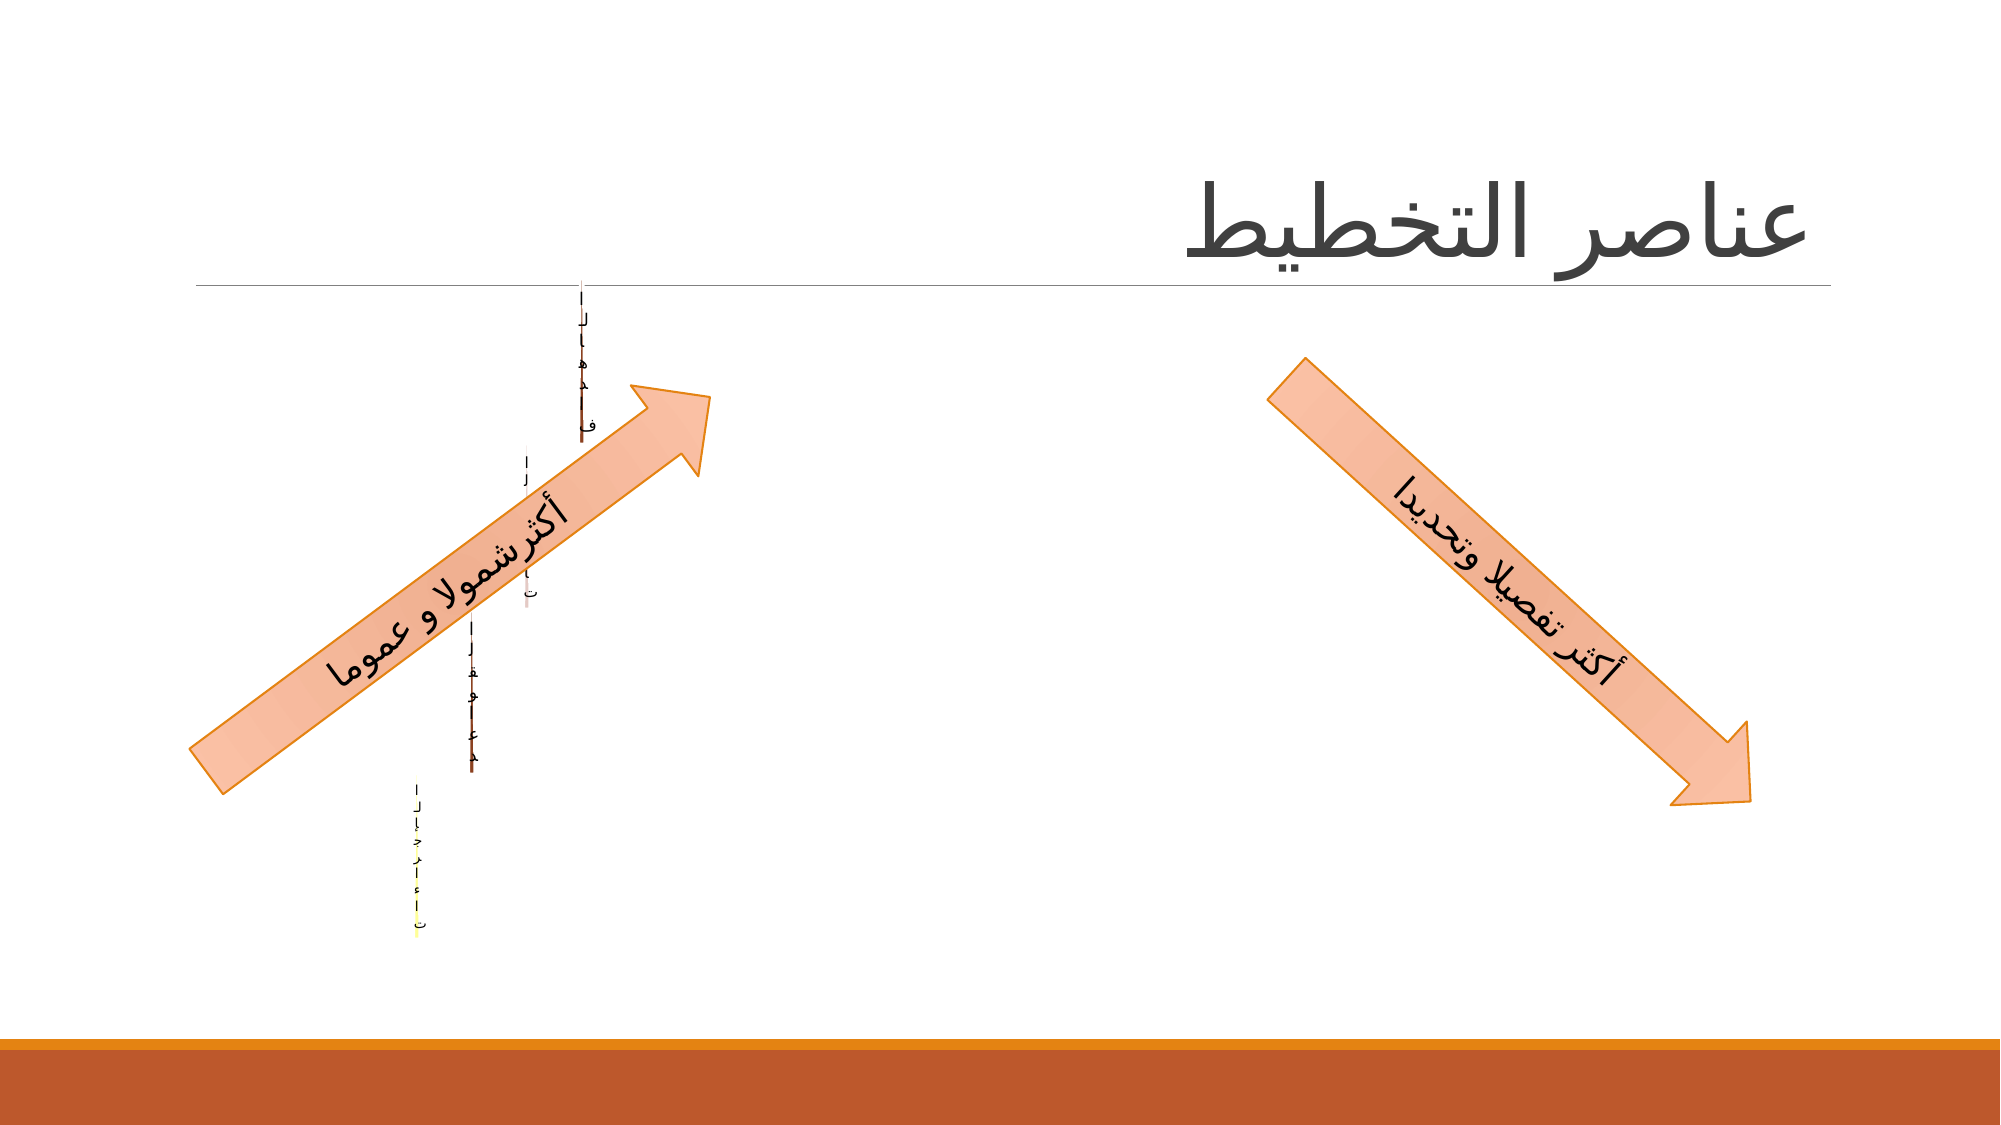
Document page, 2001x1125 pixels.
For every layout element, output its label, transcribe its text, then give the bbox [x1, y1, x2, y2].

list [179, 302, 1831, 964]
title عناصر التخطيط [180, 47, 1830, 285]
